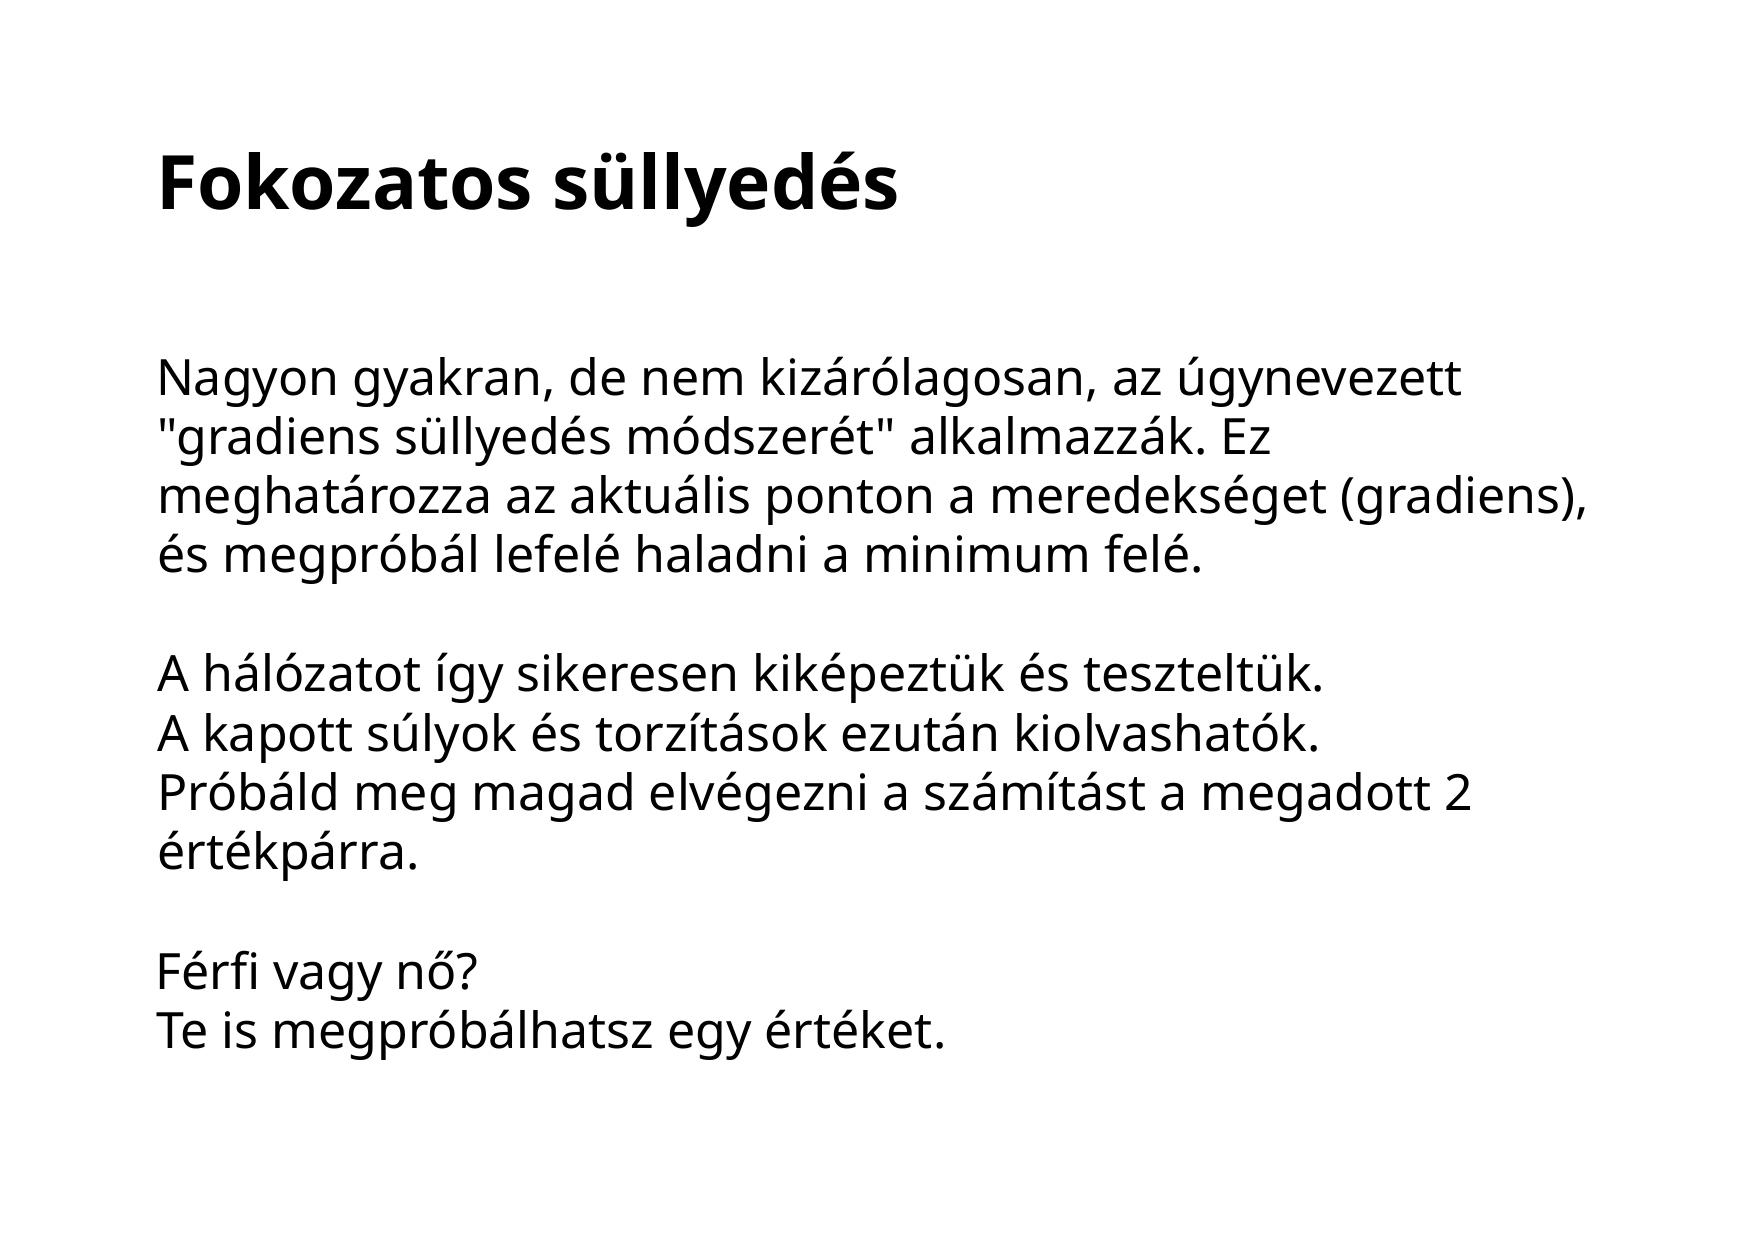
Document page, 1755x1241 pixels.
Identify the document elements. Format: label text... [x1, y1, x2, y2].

text_box Nagyon gyakran, de nem kizárólagosan, az úgynevezett "gradiens süllyedés módszerét" alkalmazzák. Ez meghatározza az aktuális ponton a meredekséget (gradiens), és megpróbál lefelé haladni a minimum felé. A hálózatot így sikeresen kiképeztük és teszteltük. A kapott súlyok és torzítások ezután kiolvashatók. Próbáld meg magad elvégezni a számítást a megadott 2 értékpárra. Férfi vagy nő? Te is megpróbálhatsz egy értéket. [154, 345, 1605, 1058]
text_box Fokozatos süllyedés [154, 132, 1002, 225]
